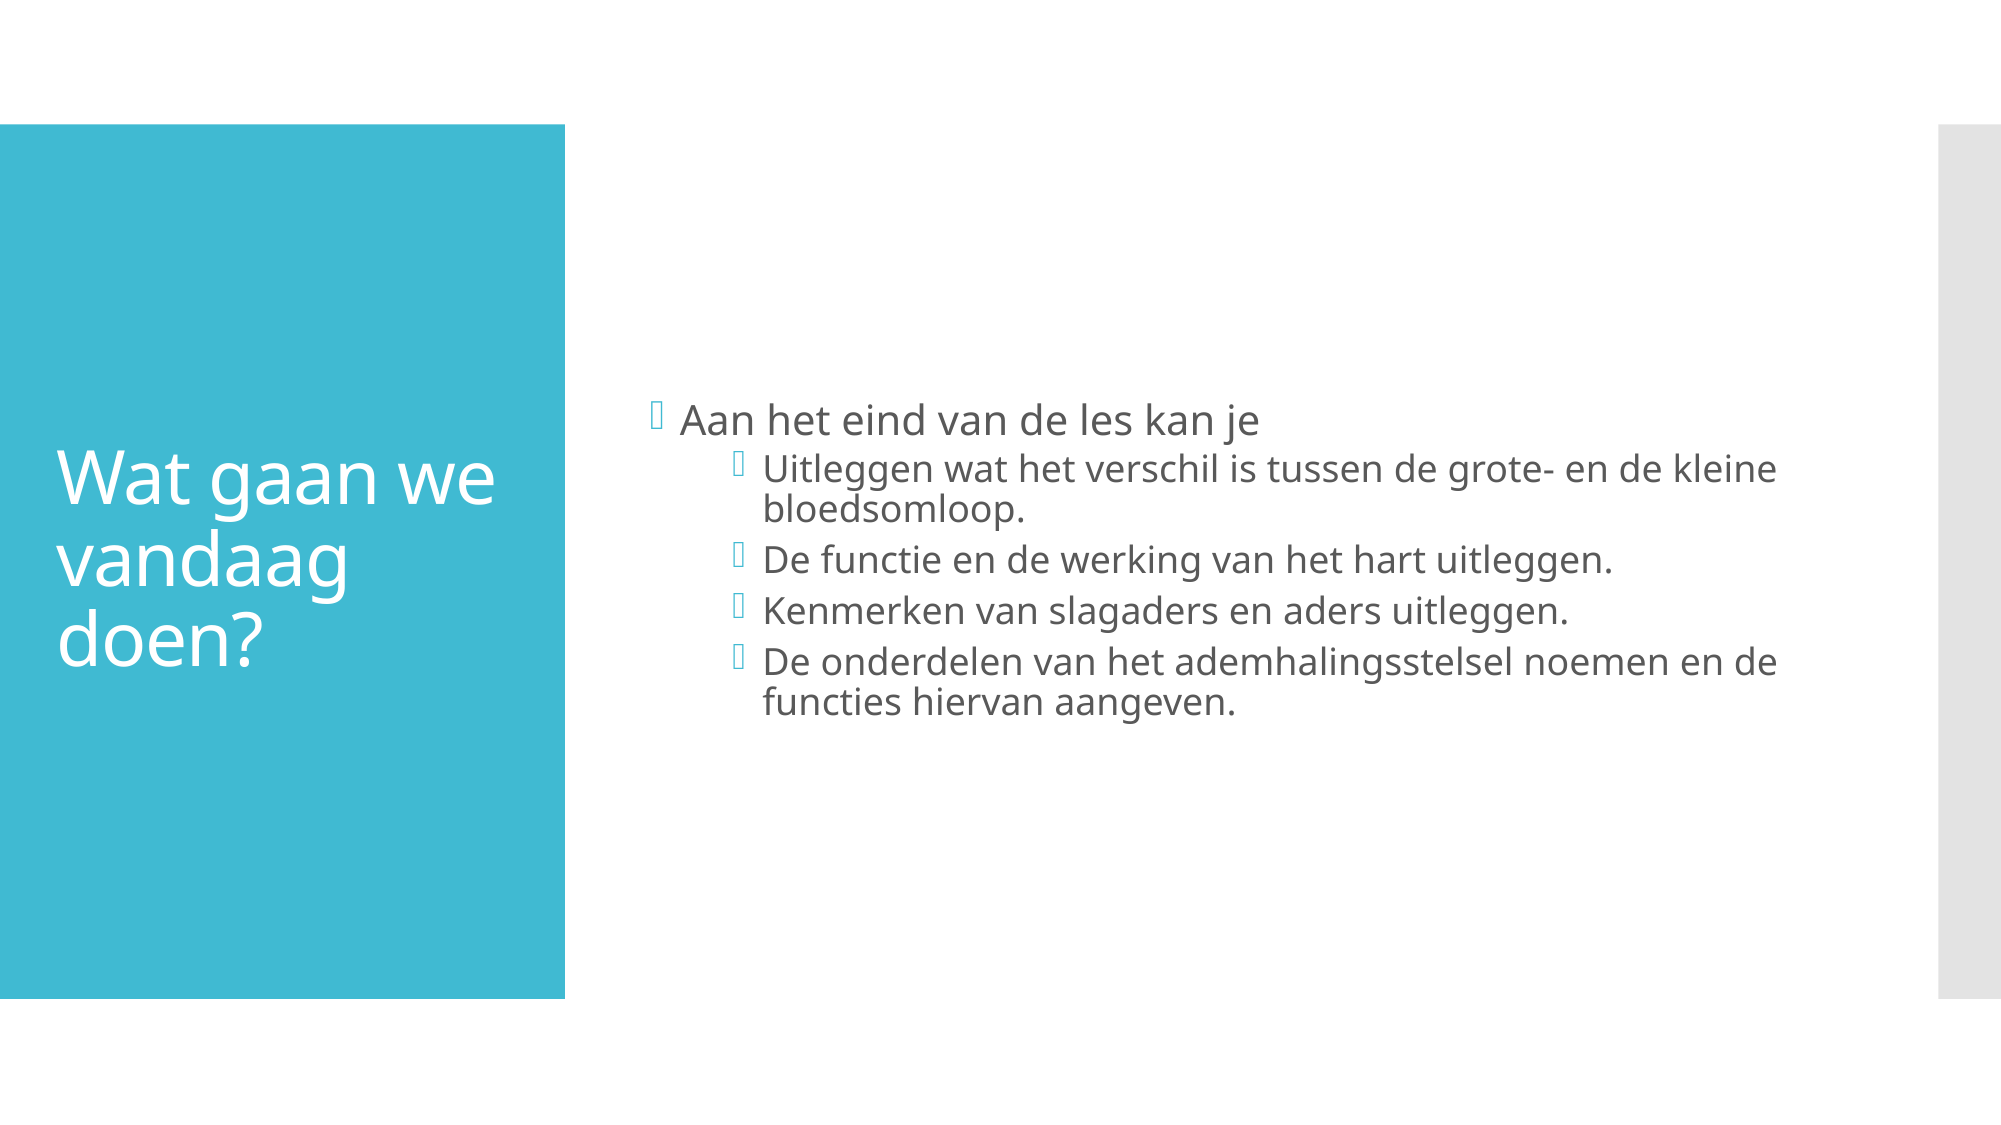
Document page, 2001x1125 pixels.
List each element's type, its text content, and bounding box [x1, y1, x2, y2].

title Wat gaan we vandaag doen? [41, 184, 525, 940]
list Aan het eind van de les kan je Uitleggen wat het verschil is tussen de grote- en de kleine bloedsomloop. De functie en de werking van het hart uitleggen. Kenmerken van slagaders en aders uitleggen. De onderdelen van het ademhalingsstelsel noemen en de functies hiervan aangeven. [634, 141, 1835, 982]
